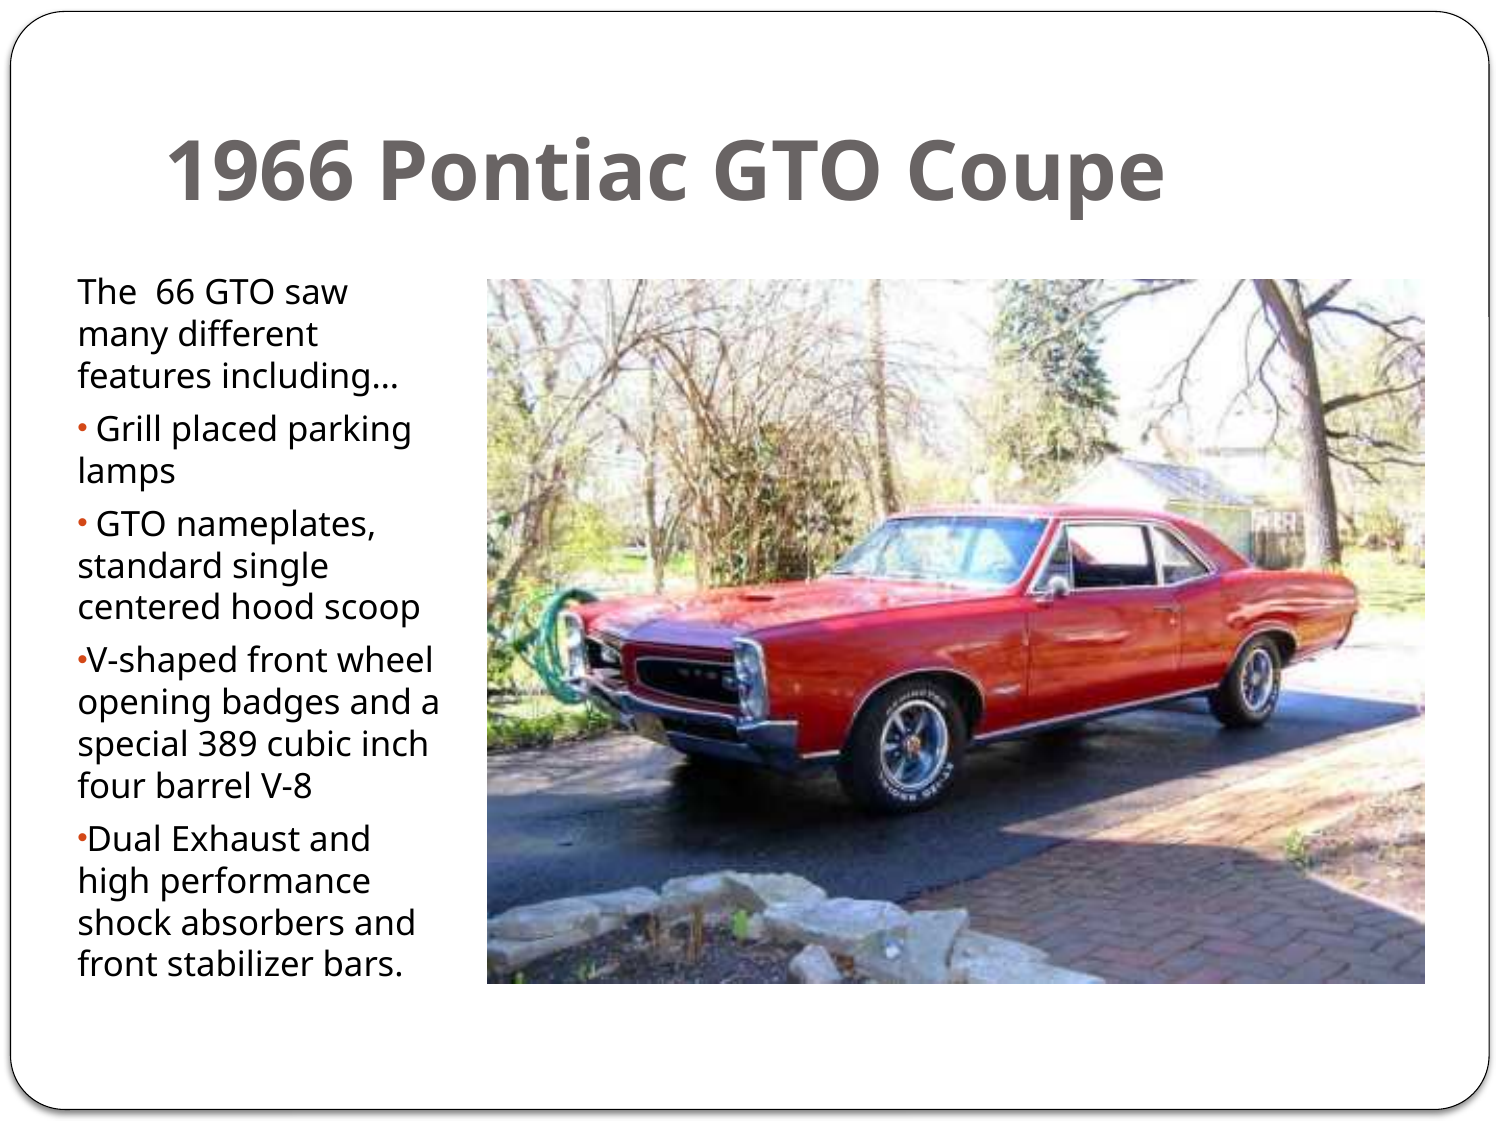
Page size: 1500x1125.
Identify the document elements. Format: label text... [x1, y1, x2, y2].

list The 66 GTO saw many different features including… Grill placed parking lamps GTO nameplates, standard single centered hood scoop V-shaped front wheel opening badges and a special 389 cubic inch four barrel V-8 Dual Exhaust and high performance shock absorbers and front stabilizer bars. [62, 262, 463, 1000]
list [487, 278, 1426, 984]
title 1966 Pontiac GTO Coupe [150, 44, 1425, 233]
